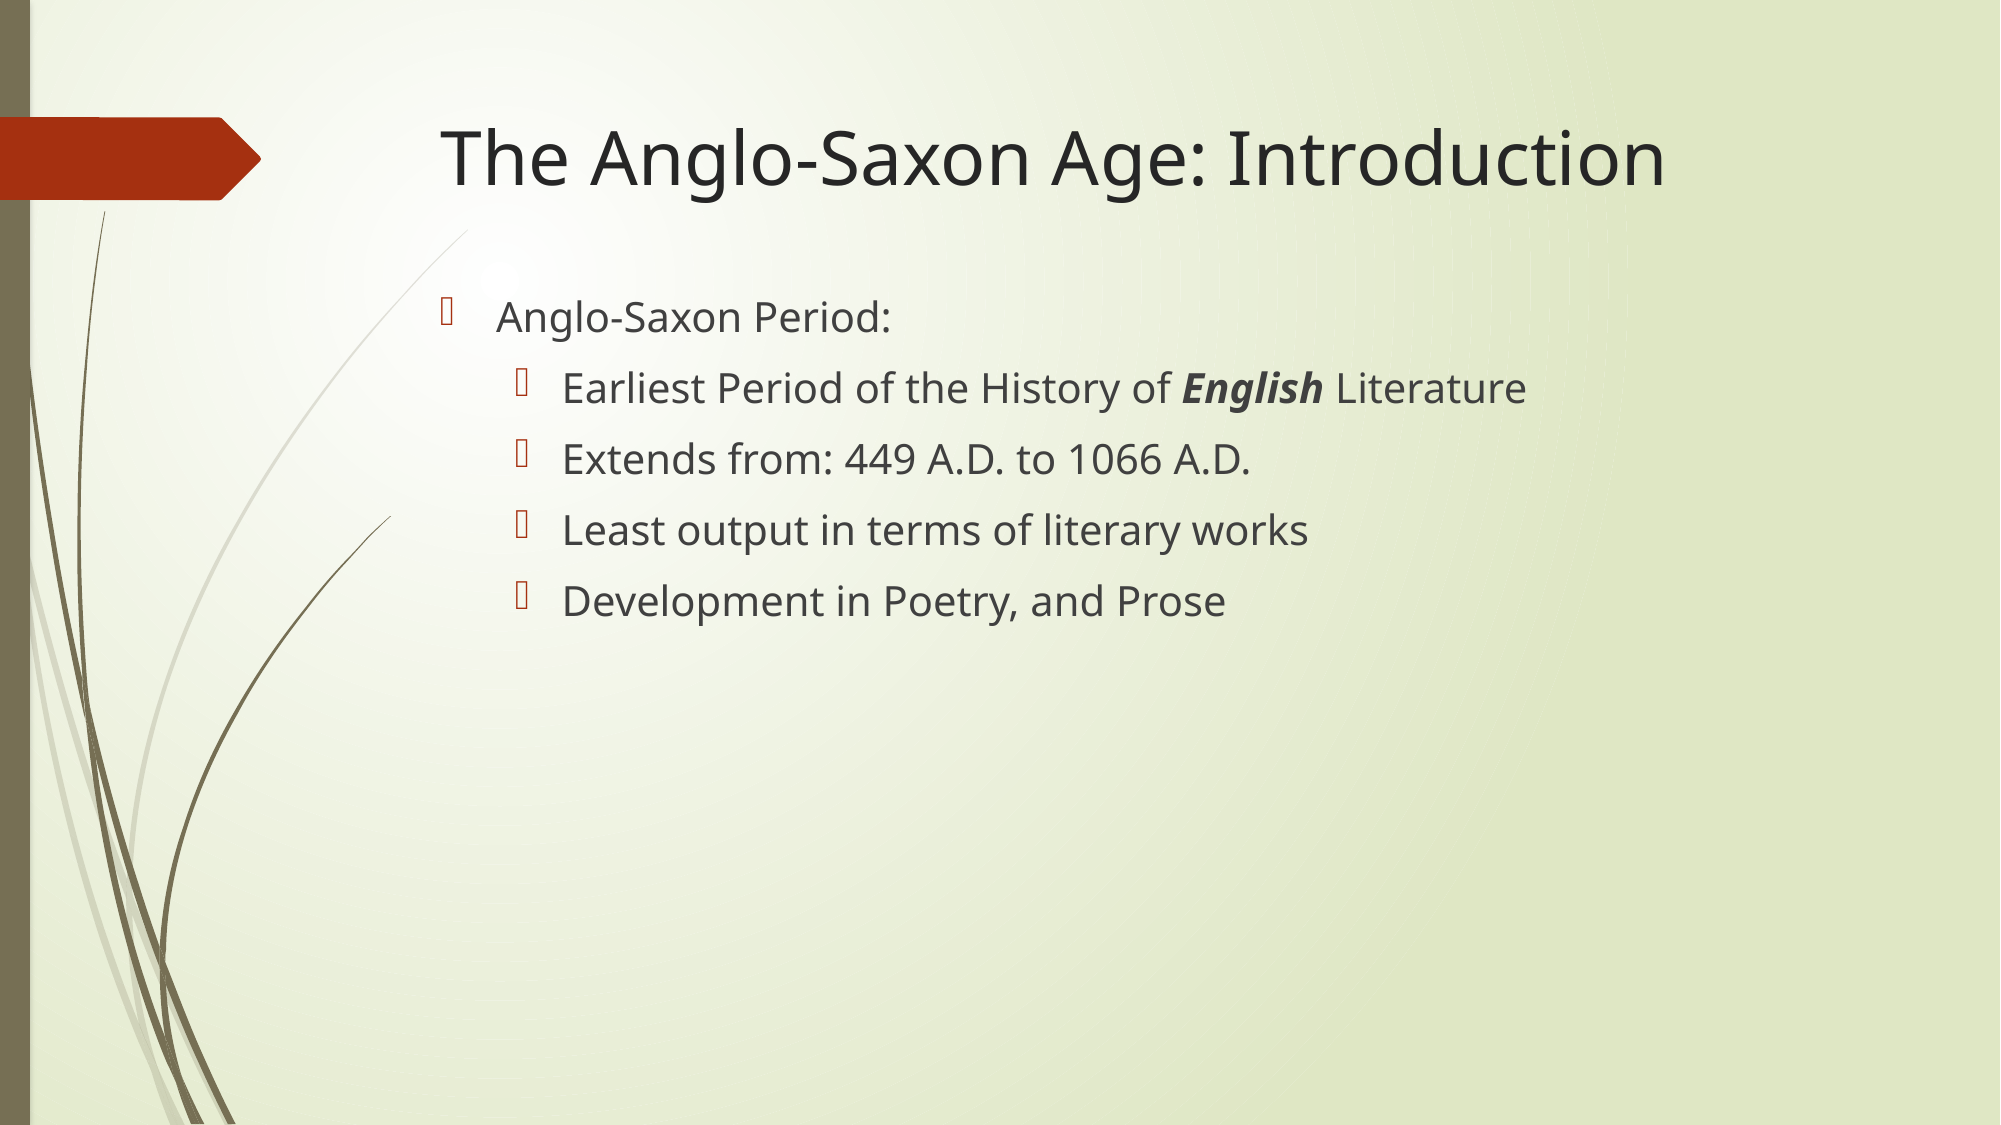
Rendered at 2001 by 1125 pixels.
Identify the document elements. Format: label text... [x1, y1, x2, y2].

title The Anglo-Saxon Age: Introduction [425, 102, 1888, 283]
list Anglo-Saxon Period: Earliest Period of the History of English Literature Extends from: 449 A.D. to 1066 A.D. Least output in terms of literary works Development in Poetry, and Prose [424, 283, 1888, 1005]
